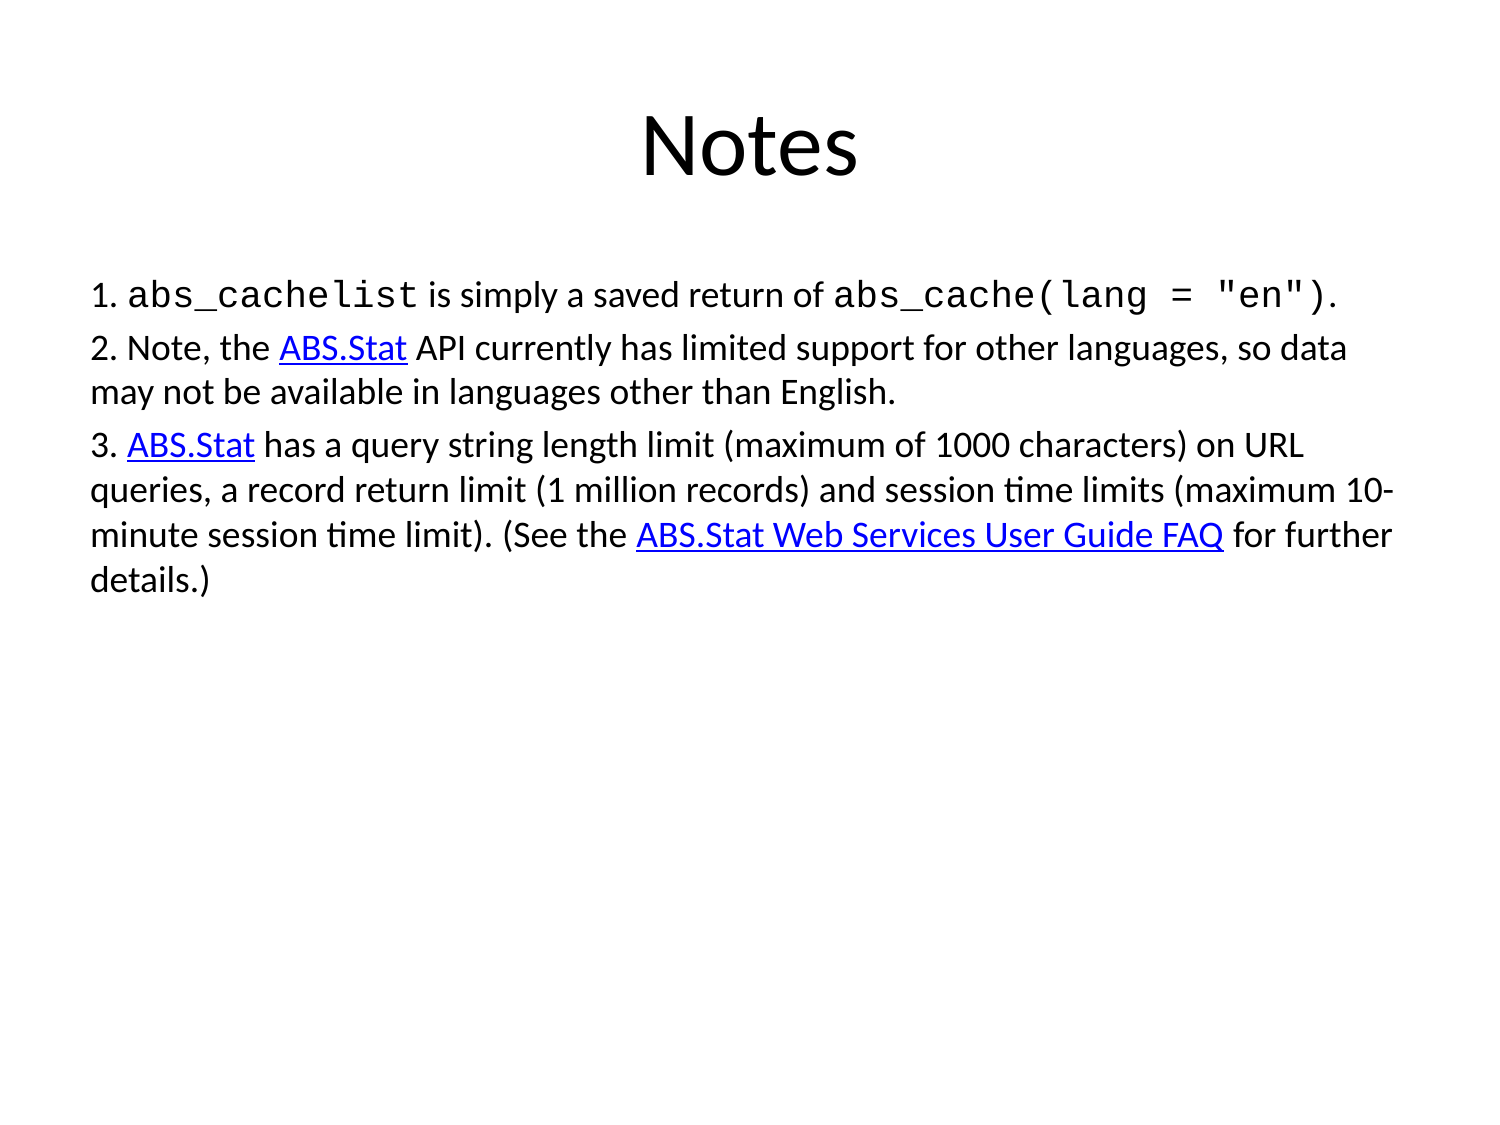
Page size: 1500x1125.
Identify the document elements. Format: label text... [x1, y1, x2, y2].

title Notes [75, 45, 1425, 233]
list 1. abs_cachelist is simply a saved return of abs_cache(lang = "en"). 2. Note, the ABS.Stat API currently has limited support for other languages, so data may not be available in languages other than English. 3. ABS.Stat has a query string length limit (maximum of 1000 characters) on URL queries, a record return limit (1 million records) and session time limits (maximum 10-minute session time limit). (See the ABS.Stat Web Services User Guide FAQ for further details.) [75, 262, 1425, 1005]
